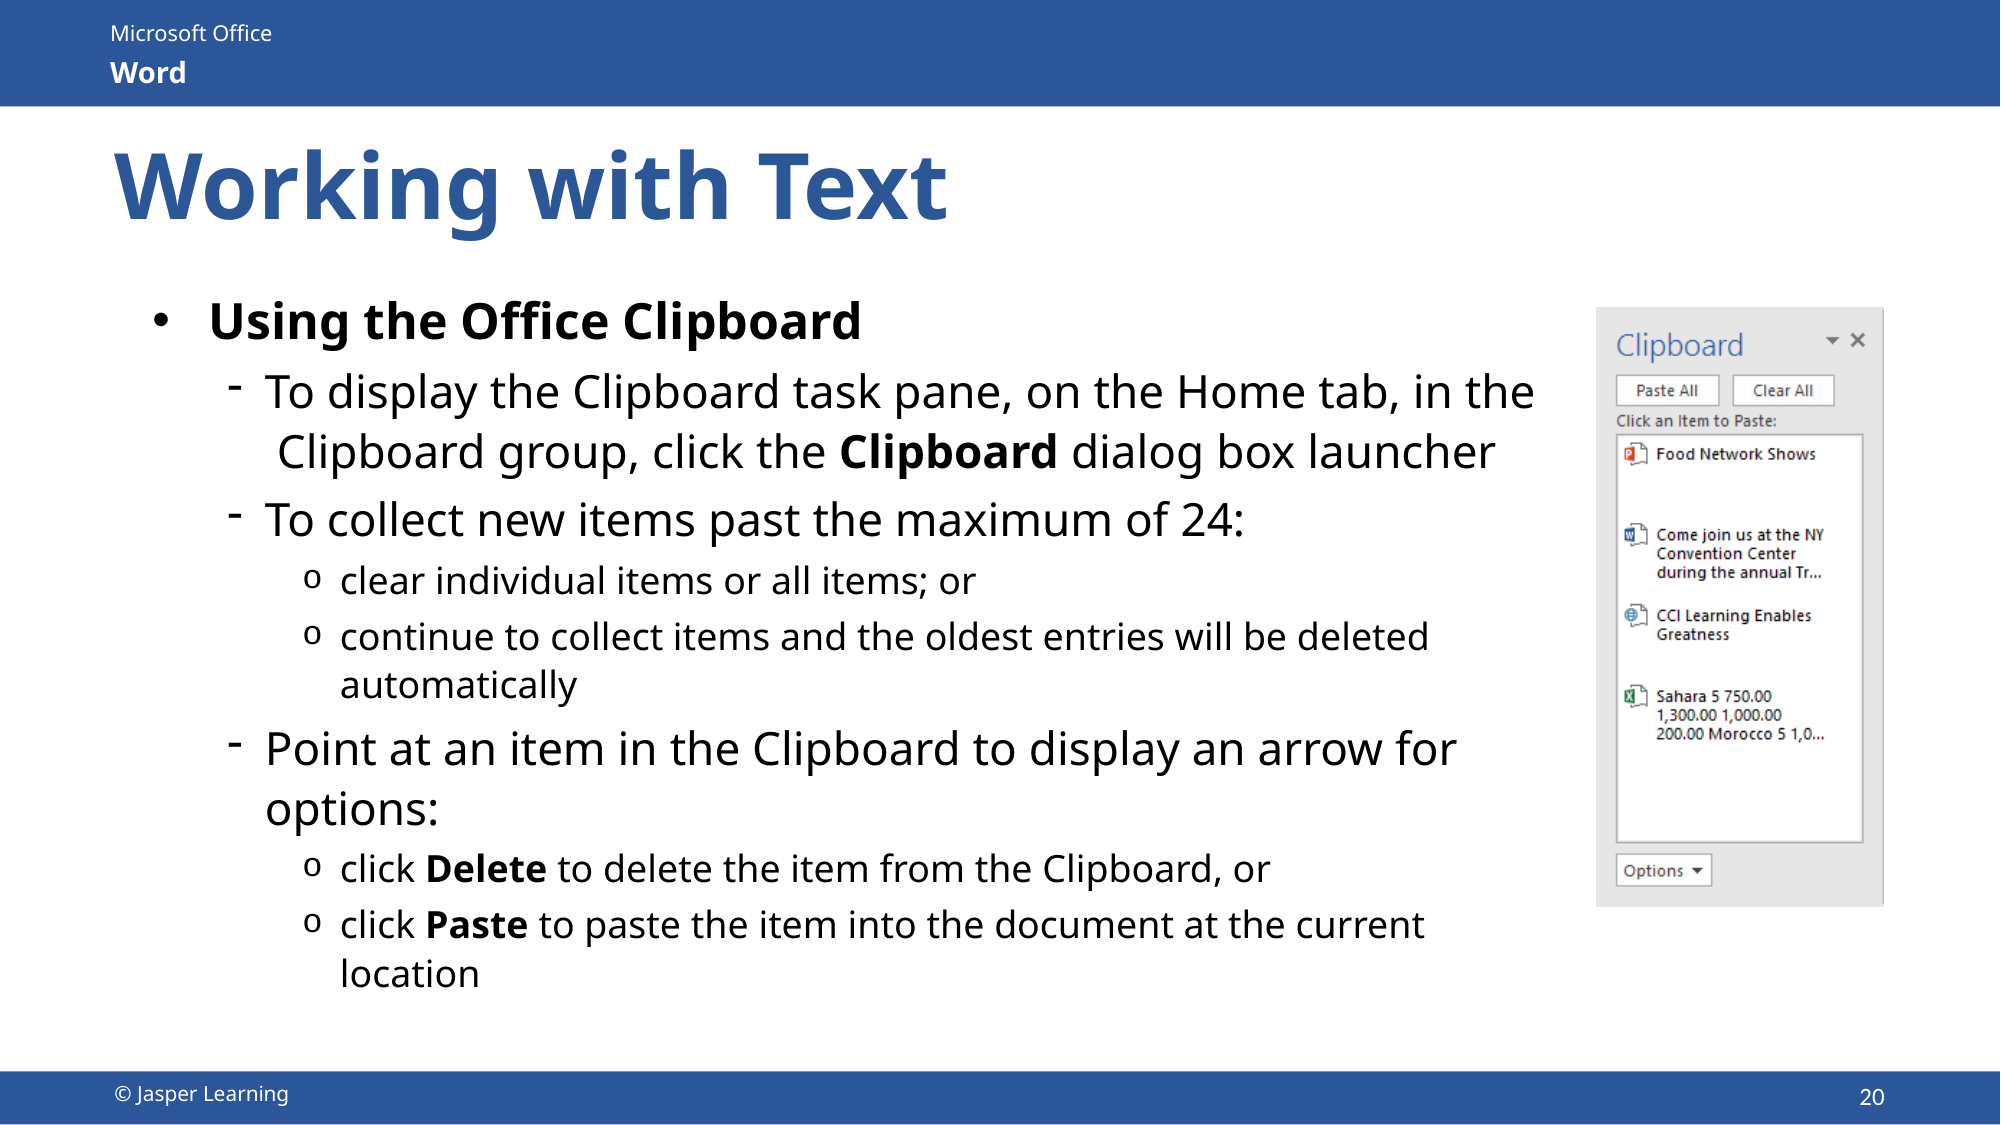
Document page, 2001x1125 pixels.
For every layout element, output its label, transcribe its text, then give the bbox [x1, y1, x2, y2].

title Working with Text [99, 118, 1866, 248]
list Using the Office Clipboard To display the Clipboard task pane, on the Home tab, in the Clipboard group, click the Clipboard dialog box launcher To collect new items past the maximum of 24: clear individual items or all items; or continue to collect items and the oldest entries will be deleted automatically Point at an item in the Clipboard to display an arrow for options: click Delete to delete the item from the Clipboard, or click Paste to paste the item into the document at the current location [137, 277, 1560, 1014]
slide_number 20 [1433, 1065, 1900, 1125]
picture [1595, 307, 1884, 908]
footer © Jasper Learning [99, 1074, 775, 1116]
